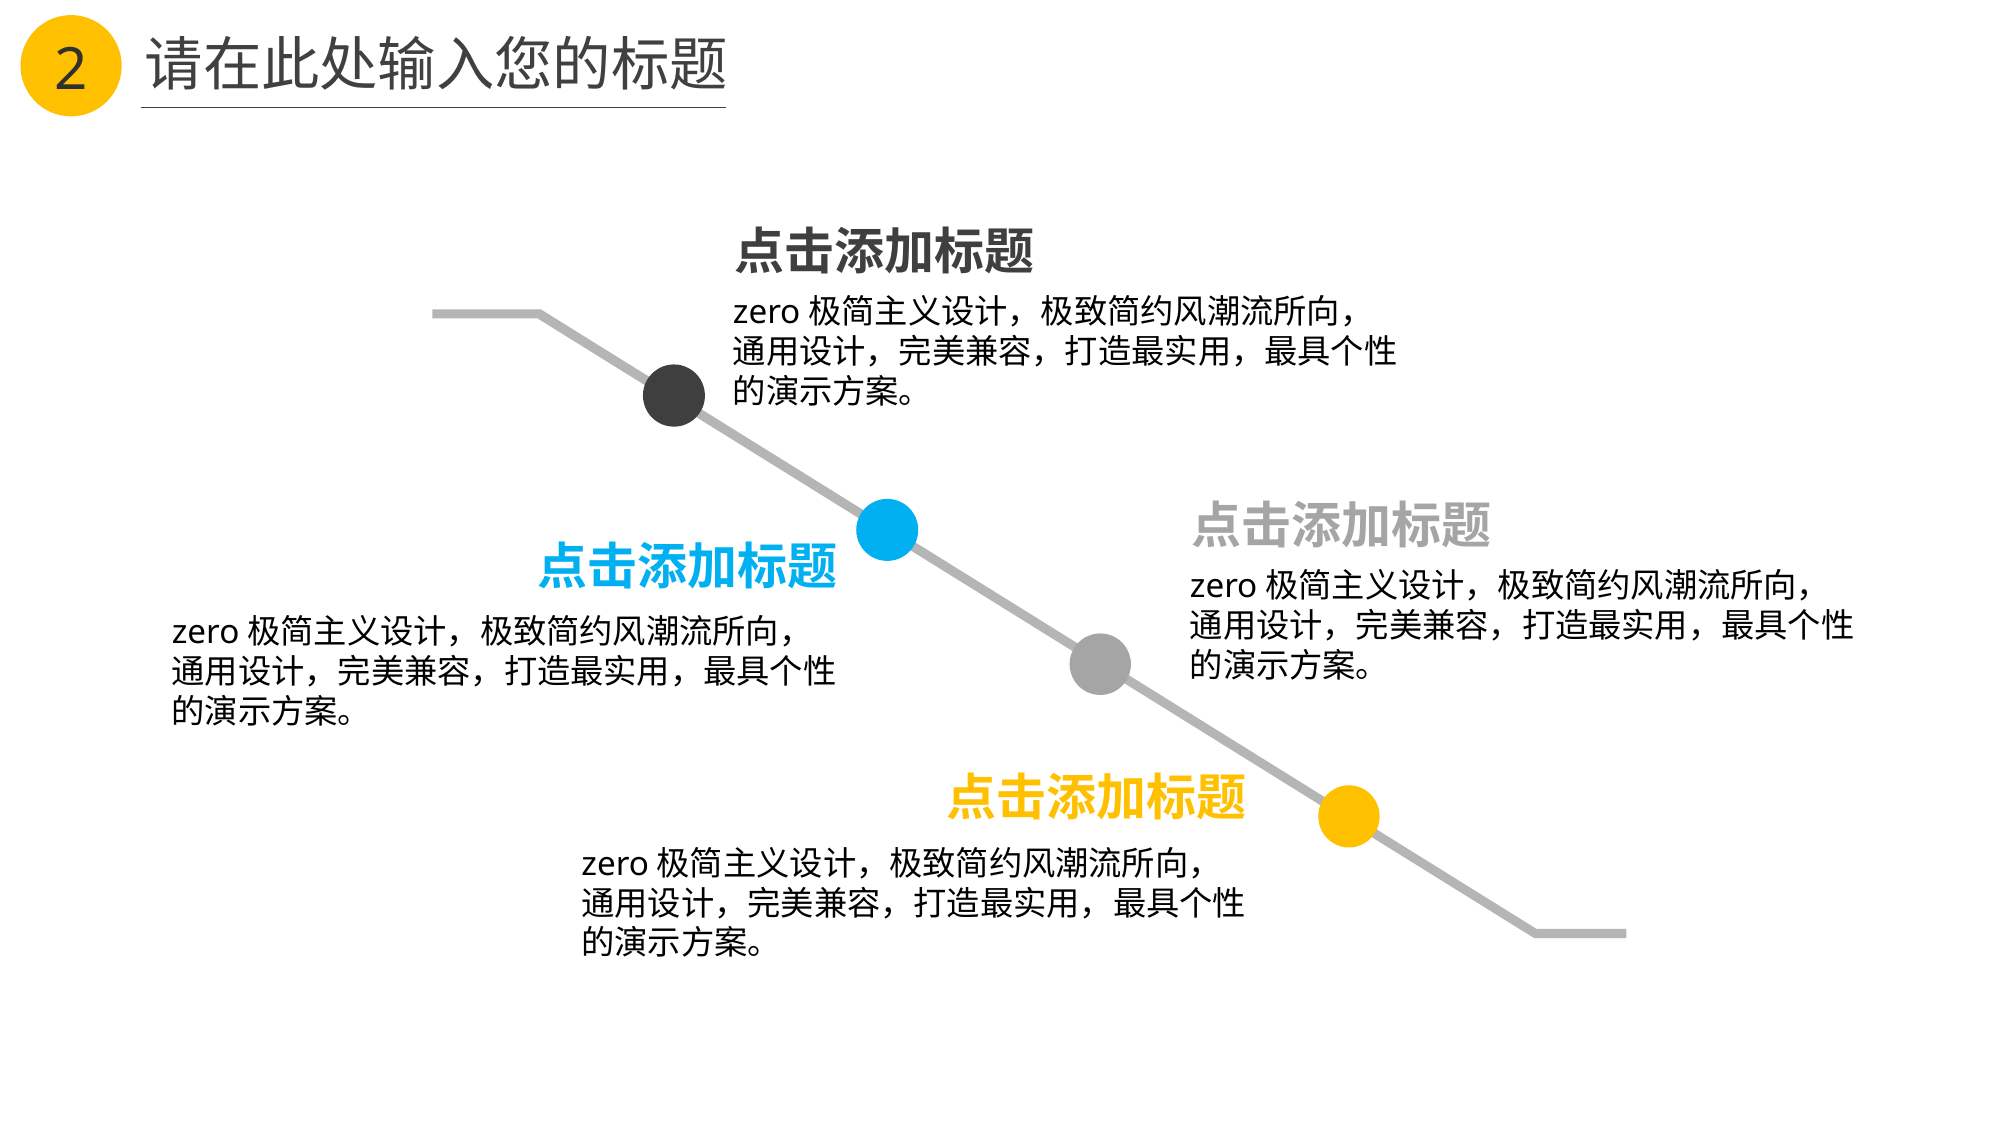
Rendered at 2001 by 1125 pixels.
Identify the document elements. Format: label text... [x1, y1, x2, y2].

text_box [642, 364, 705, 427]
text_box [1069, 633, 1131, 695]
text_box 请在此处输入您的标题 [130, 20, 743, 105]
text_box 2 [19, 14, 123, 118]
text_box zero极简主义设计，极致简约风潮流所向，通用设计，完美兼容，打造最实用，最具个性的演示方案。 [1175, 556, 1874, 691]
text_box zero极简主义设计，极致简约风潮流所向，通用设计，完美兼容，打造最实用，最具个性的演示方案。 [157, 603, 857, 738]
text_box 点击添加标题 [931, 758, 1262, 834]
text_box 点击添加标题 [1176, 485, 1507, 561]
text_box [1125, 675, 1325, 805]
text_box [697, 409, 863, 518]
text_box 点击添加标题 [719, 212, 1050, 288]
text_box [1372, 829, 1627, 939]
text_box [911, 542, 1078, 651]
text_box zero极简主义设计，极致简约风潮流所向，通用设计，完美兼容，打造最实用，最具个性的演示方案。 [718, 283, 1418, 418]
text_box zero极简主义设计，极致简约风潮流所向，通用设计，完美兼容，打造最实用，最具个性的演示方案。 [566, 834, 1266, 970]
text_box [1318, 785, 1380, 848]
text_box [856, 498, 919, 561]
text_box [432, 309, 649, 385]
text_box 点击添加标题 [521, 526, 853, 602]
